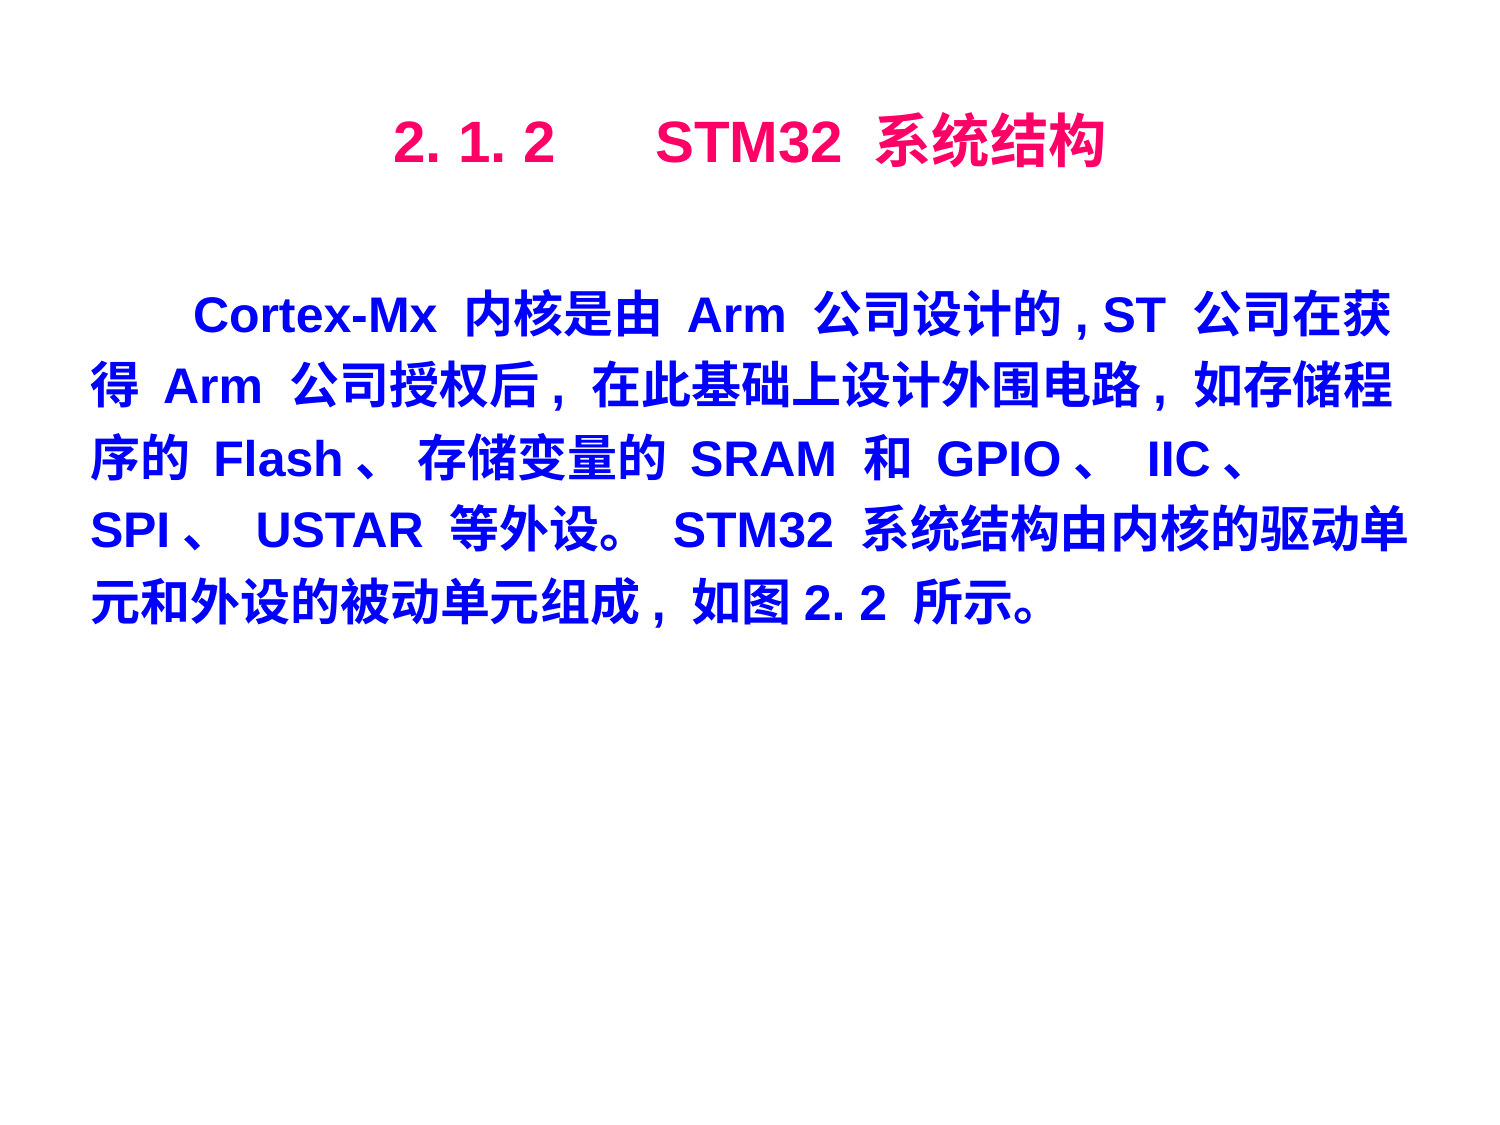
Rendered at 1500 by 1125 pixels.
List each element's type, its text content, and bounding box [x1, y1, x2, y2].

title 2. 1. 2 STM32 系统结构 [75, 45, 1425, 233]
list Cortex-Mx 内核是由 Arm 公司设计的, ST 公司在获得 Arm 公司授权后, 在此基础上设计外围电路, 如存储程序的 Flash、 存储变量的 SRAM 和 GPIO、 IIC、 SPI、 USTAR 等外设。 STM32 系统结构由内核的驱动单元和外设的被动单元组成, 如图2. 2 所示。 [75, 262, 1425, 675]
